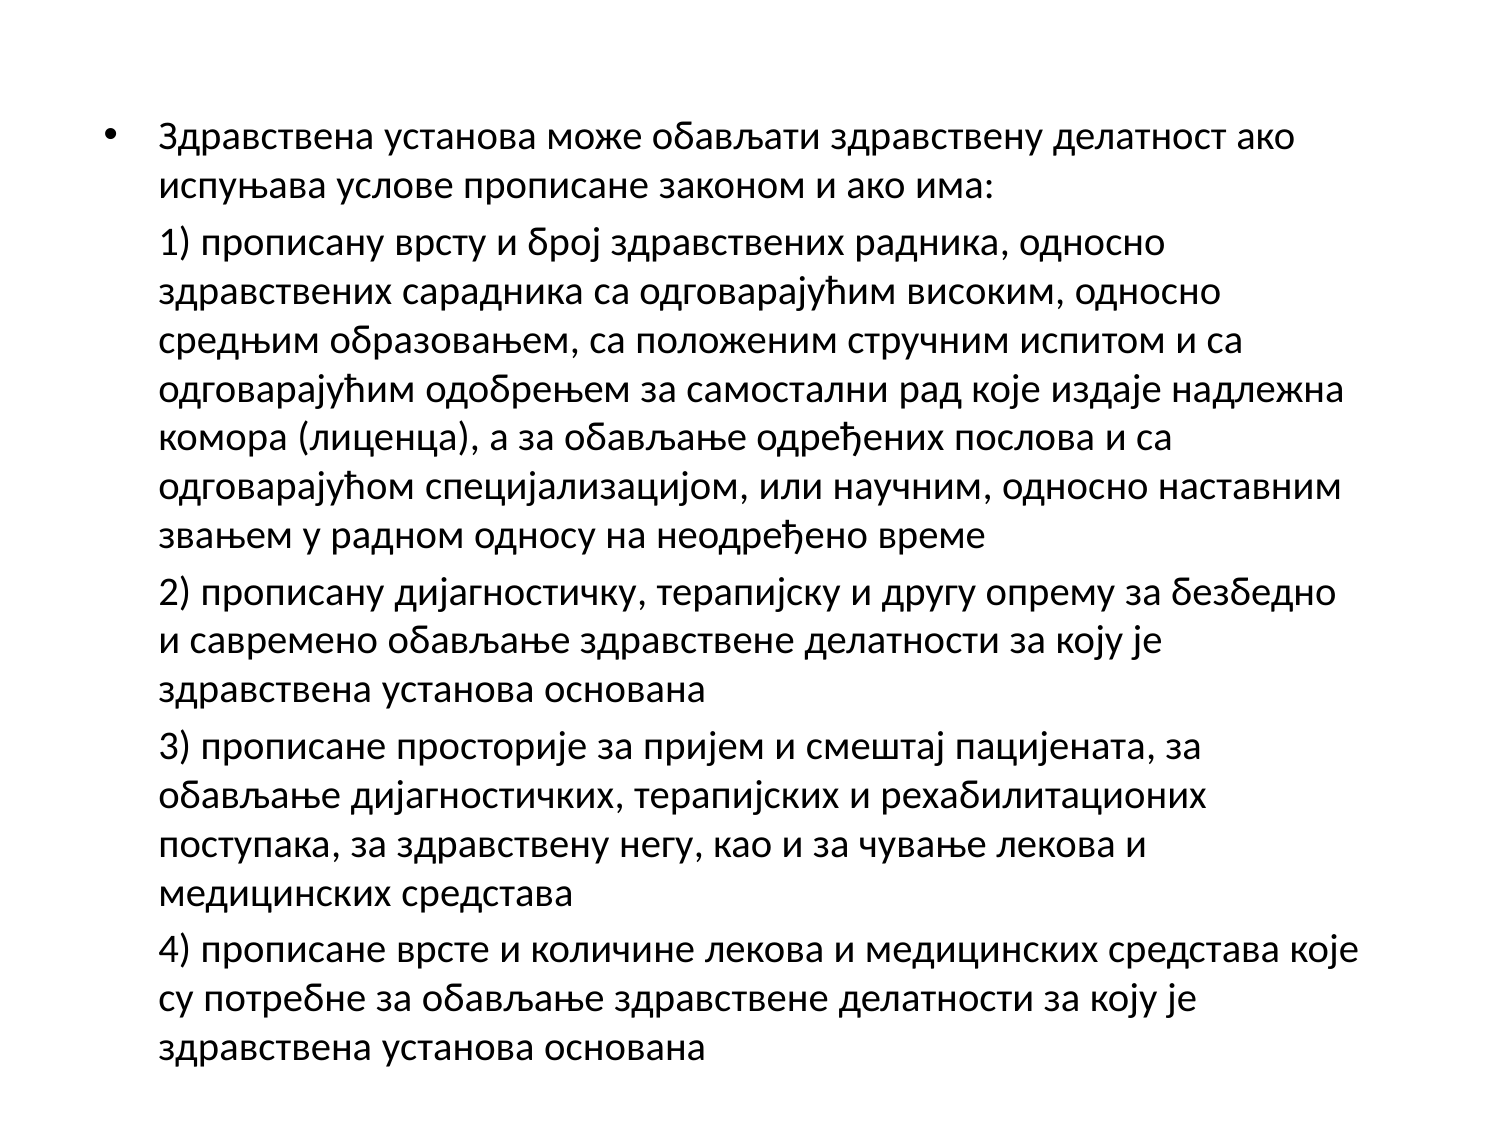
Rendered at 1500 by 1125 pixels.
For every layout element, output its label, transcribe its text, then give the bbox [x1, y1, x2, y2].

list Здравствена установа може обављати здравствену делатност ако испуњава услове прописане законом и ако има: 1) прописану врсту и број здравствених радника, односно здравствених сарадника са одговарајућим високим, односно средњим образовањем, са положеним стручним испитом и са одговарајућим одобрењем за самостални рад које издаје надлежна комора (лиценца), а за обављање одређених послова и са одговарајућом специјализацијом, или научним, односно наставним звањем у радном односу на неодређено време 2) прописану дијагностичку, терапијску и другу опрему за безбедно и савремено обављање здравствене делатности за коју је здравствена установа основана 3) прописане просторије за пријем и смештај пацијената, за обављање дијагностичких, терапијских и рехабилитационих поступака, за здравствену негу, као и за чување лекова и медицинских средстава 4) прописане врсте и количине лекова и медицинских средстава које су потребне за обављање здравствене делатности за коју је здравствена установа основана [88, 101, 1376, 1083]
